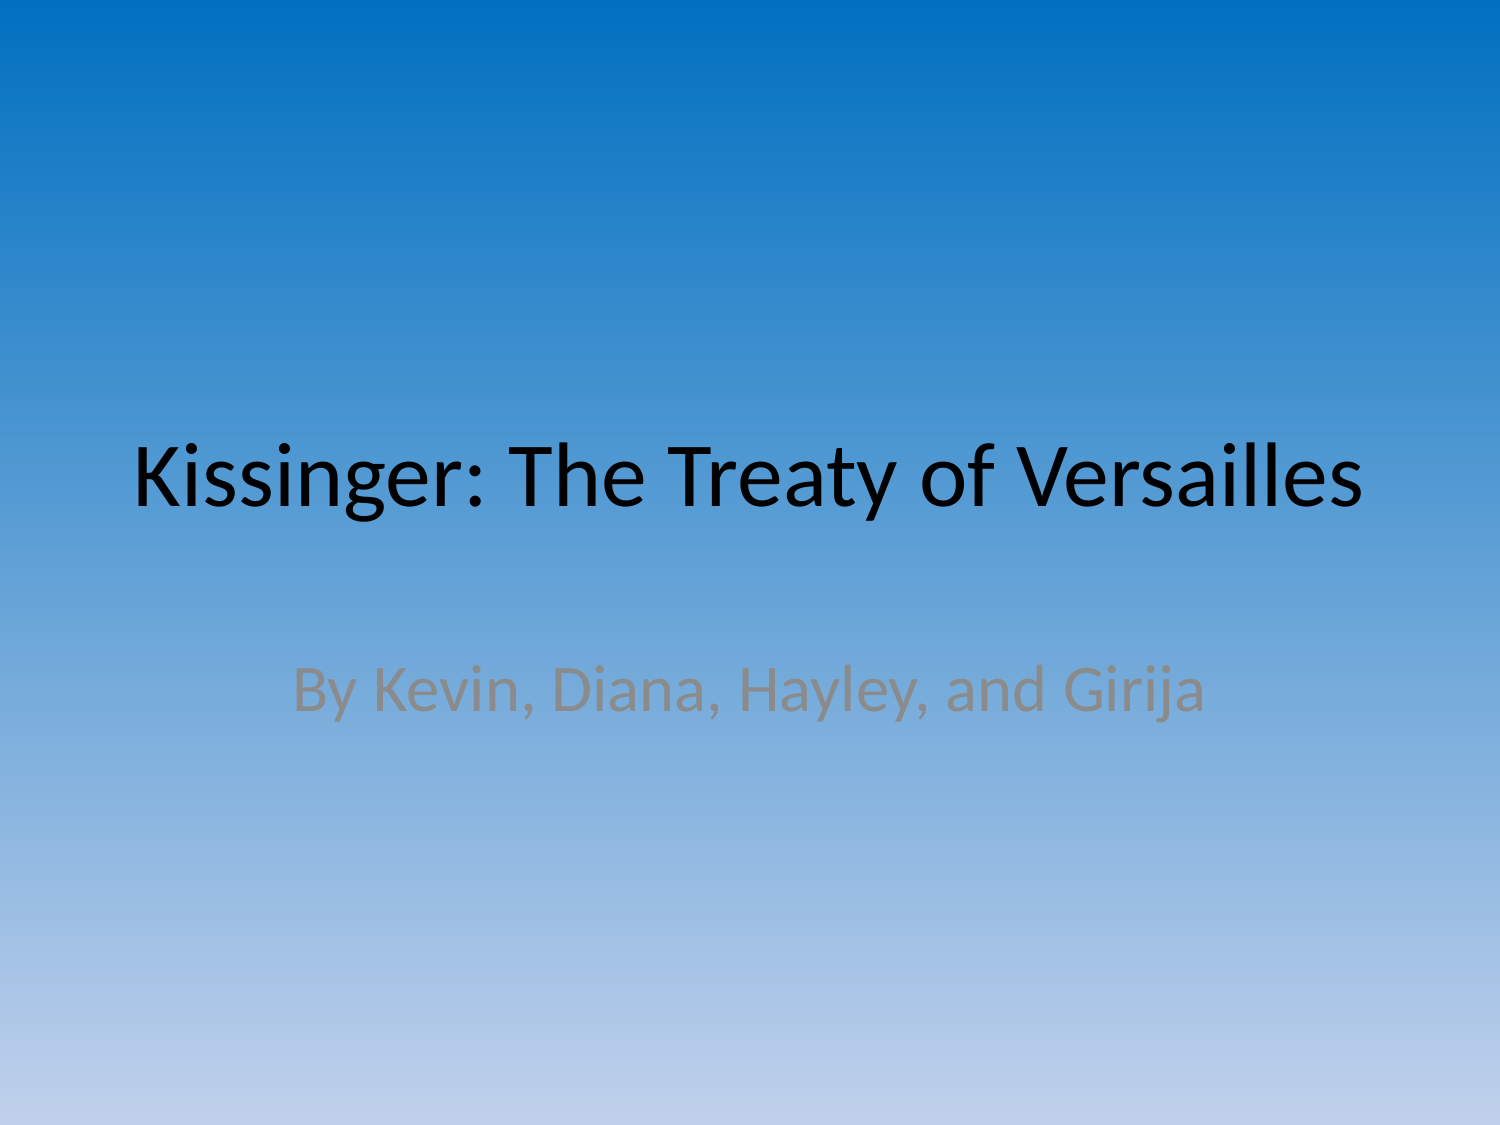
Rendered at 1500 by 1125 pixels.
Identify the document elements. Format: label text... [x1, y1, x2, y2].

subtitle By Kevin, Diana, Hayley, and Girija [225, 637, 1275, 925]
title Kissinger: The Treaty of Versailles [112, 349, 1388, 591]
